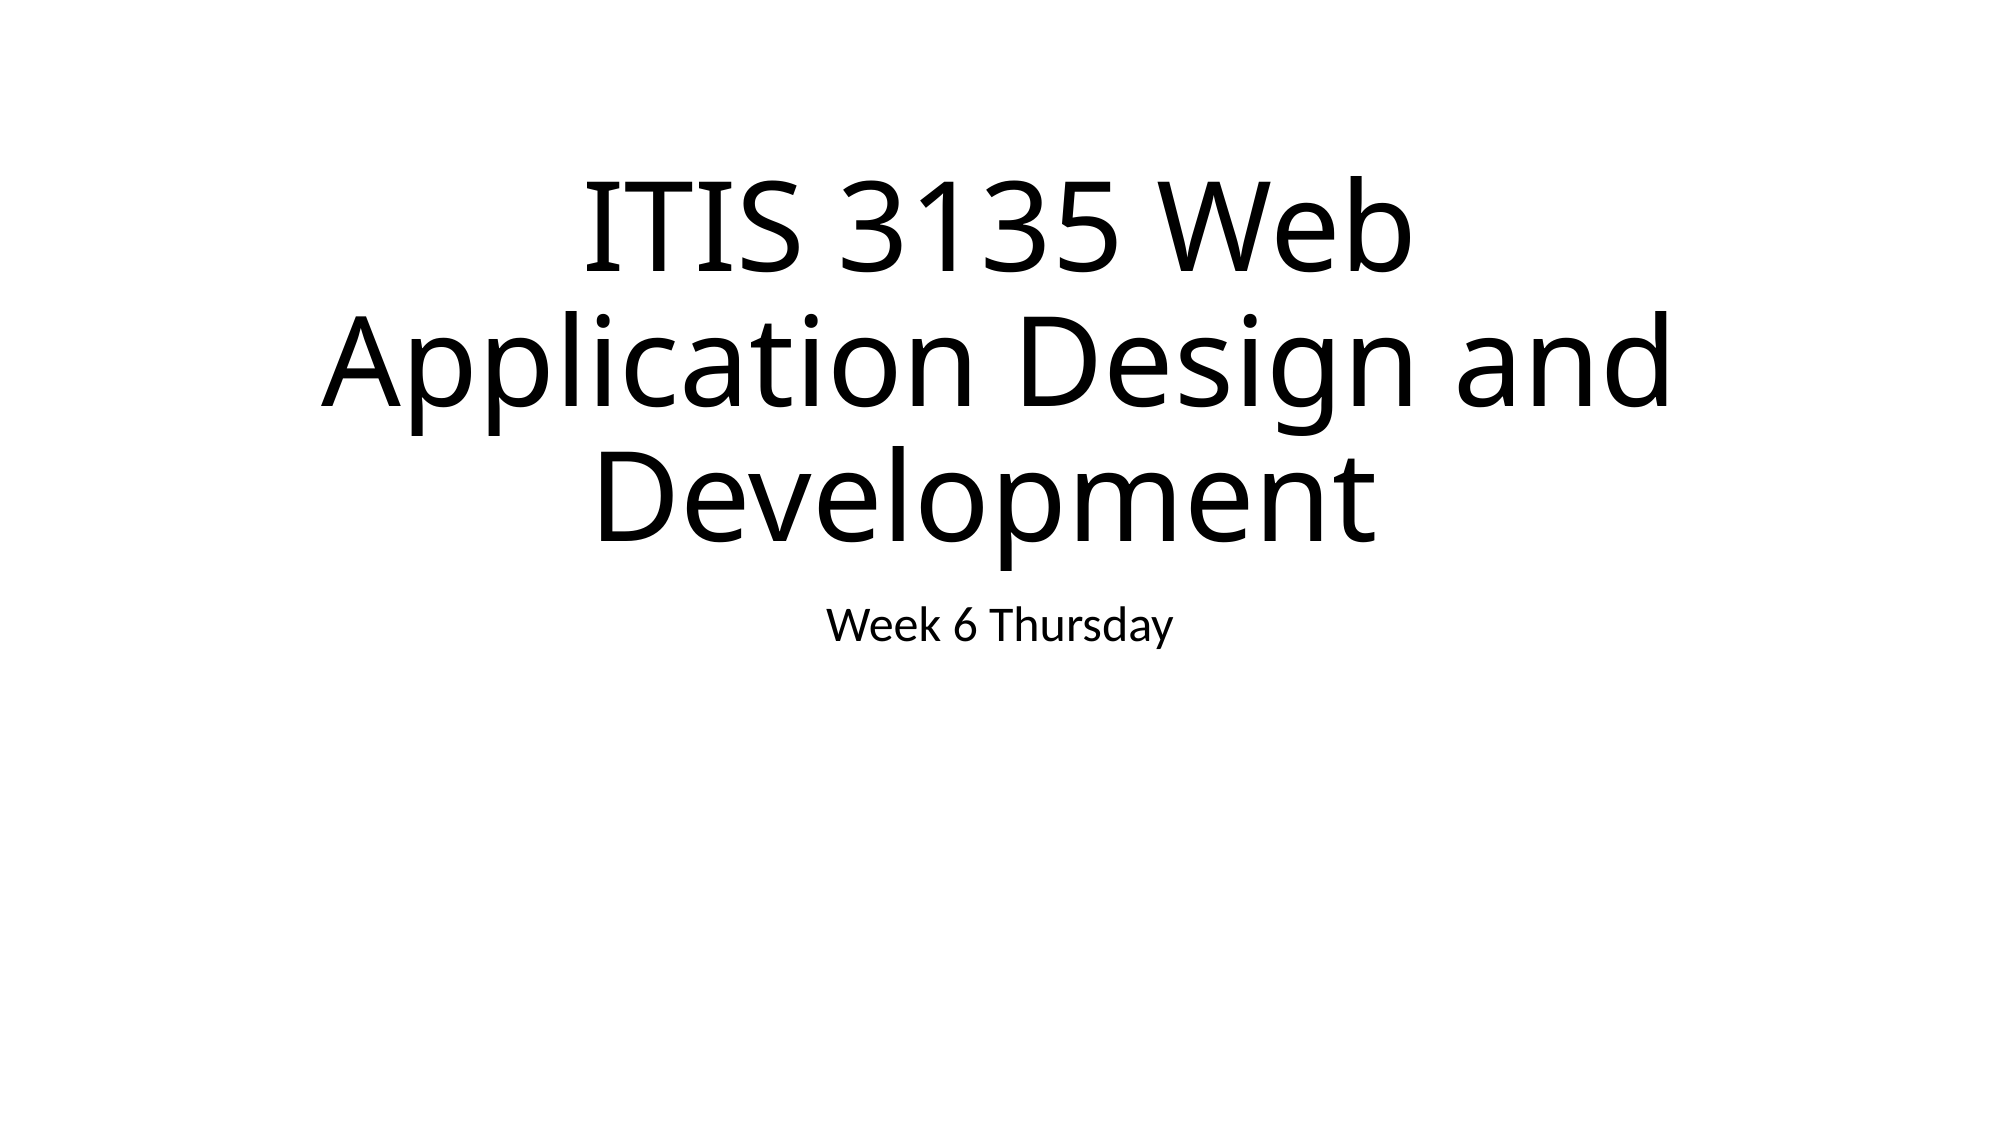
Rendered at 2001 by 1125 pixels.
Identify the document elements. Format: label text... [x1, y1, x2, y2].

subtitle Week 6 Thursday [249, 590, 1750, 863]
title ITIS 3135 Web Application Design and Development [249, 184, 1750, 576]
